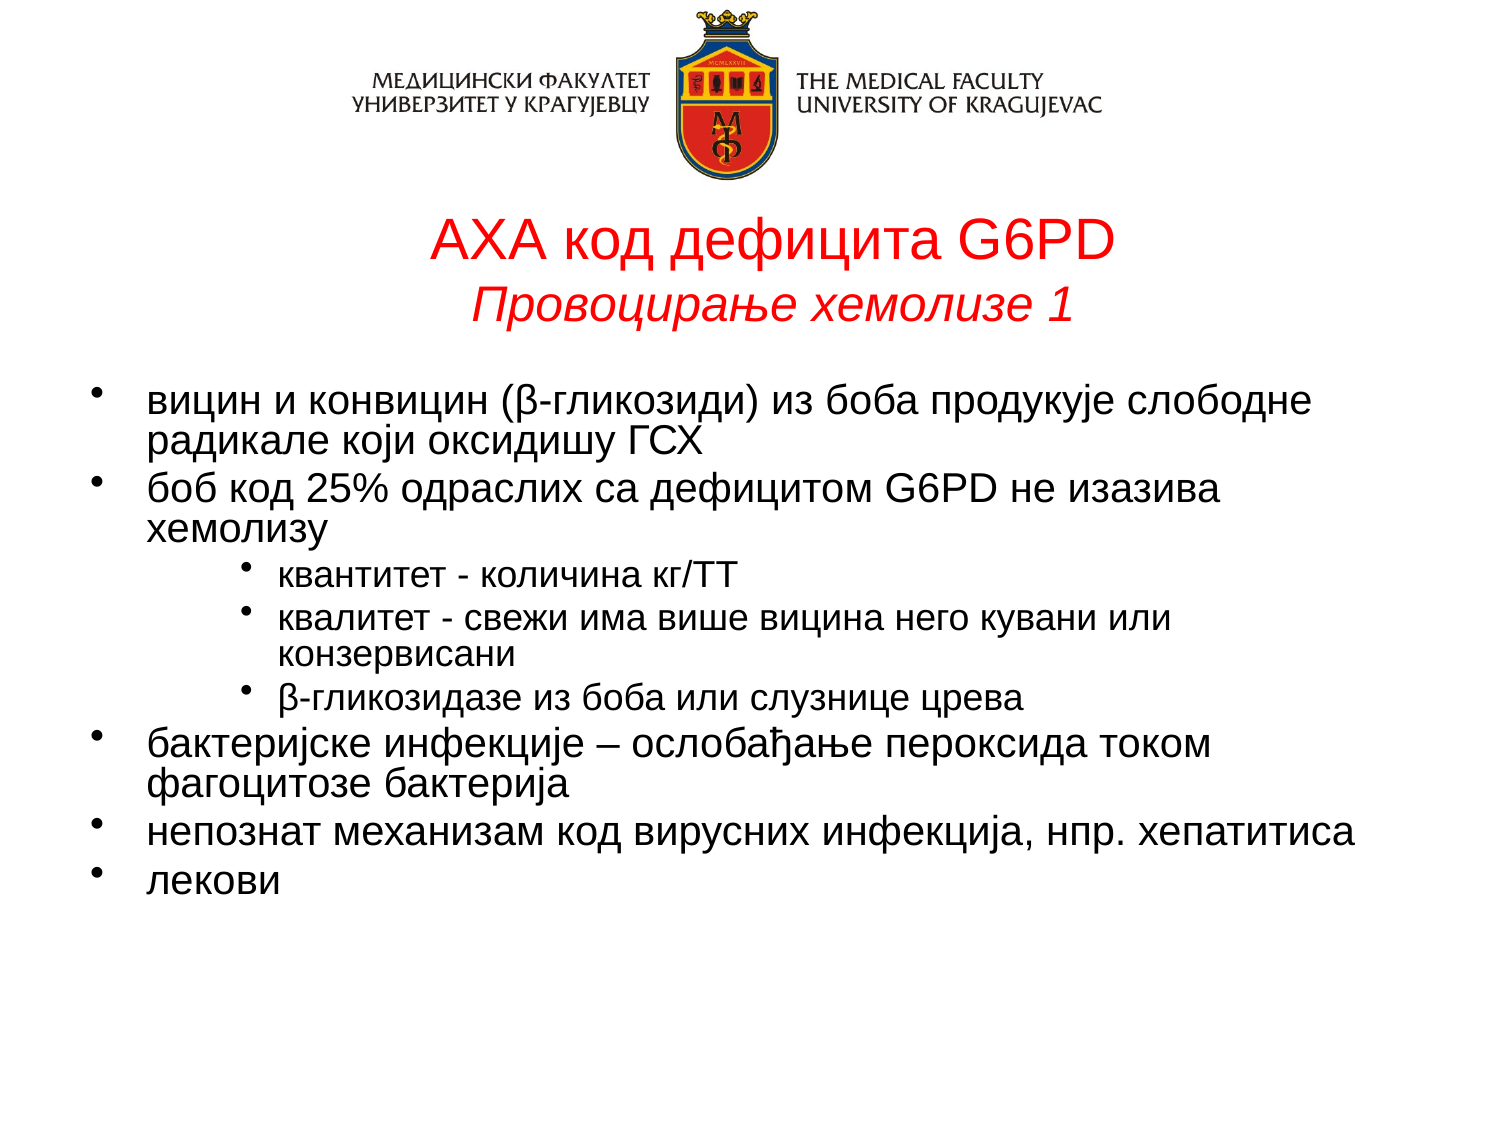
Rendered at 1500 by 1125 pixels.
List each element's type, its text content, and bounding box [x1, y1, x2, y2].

picture [328, 0, 1125, 172]
list вицин и конвицин (β-гликозиди) из боба продукује слободне радикале који оксидишу ГСХ боб код 25% одраслих са дефицитом G6PD не изазива хемолизу квантитет - количина кг/ТТ квалитет - свежи има више вицина него кувани или конзервисани β-гликозидазе из боба или слузнице црева бактеријске инфекције – ослобађање пероксида током фагоцитозе бактерија непознат механизам код вирусних инфекција, нпр. хепатитиса лекови [74, 374, 1426, 1118]
title АХА код дефицита G6PD Провoцирање хeмoлизe 1 [111, 172, 1436, 361]
